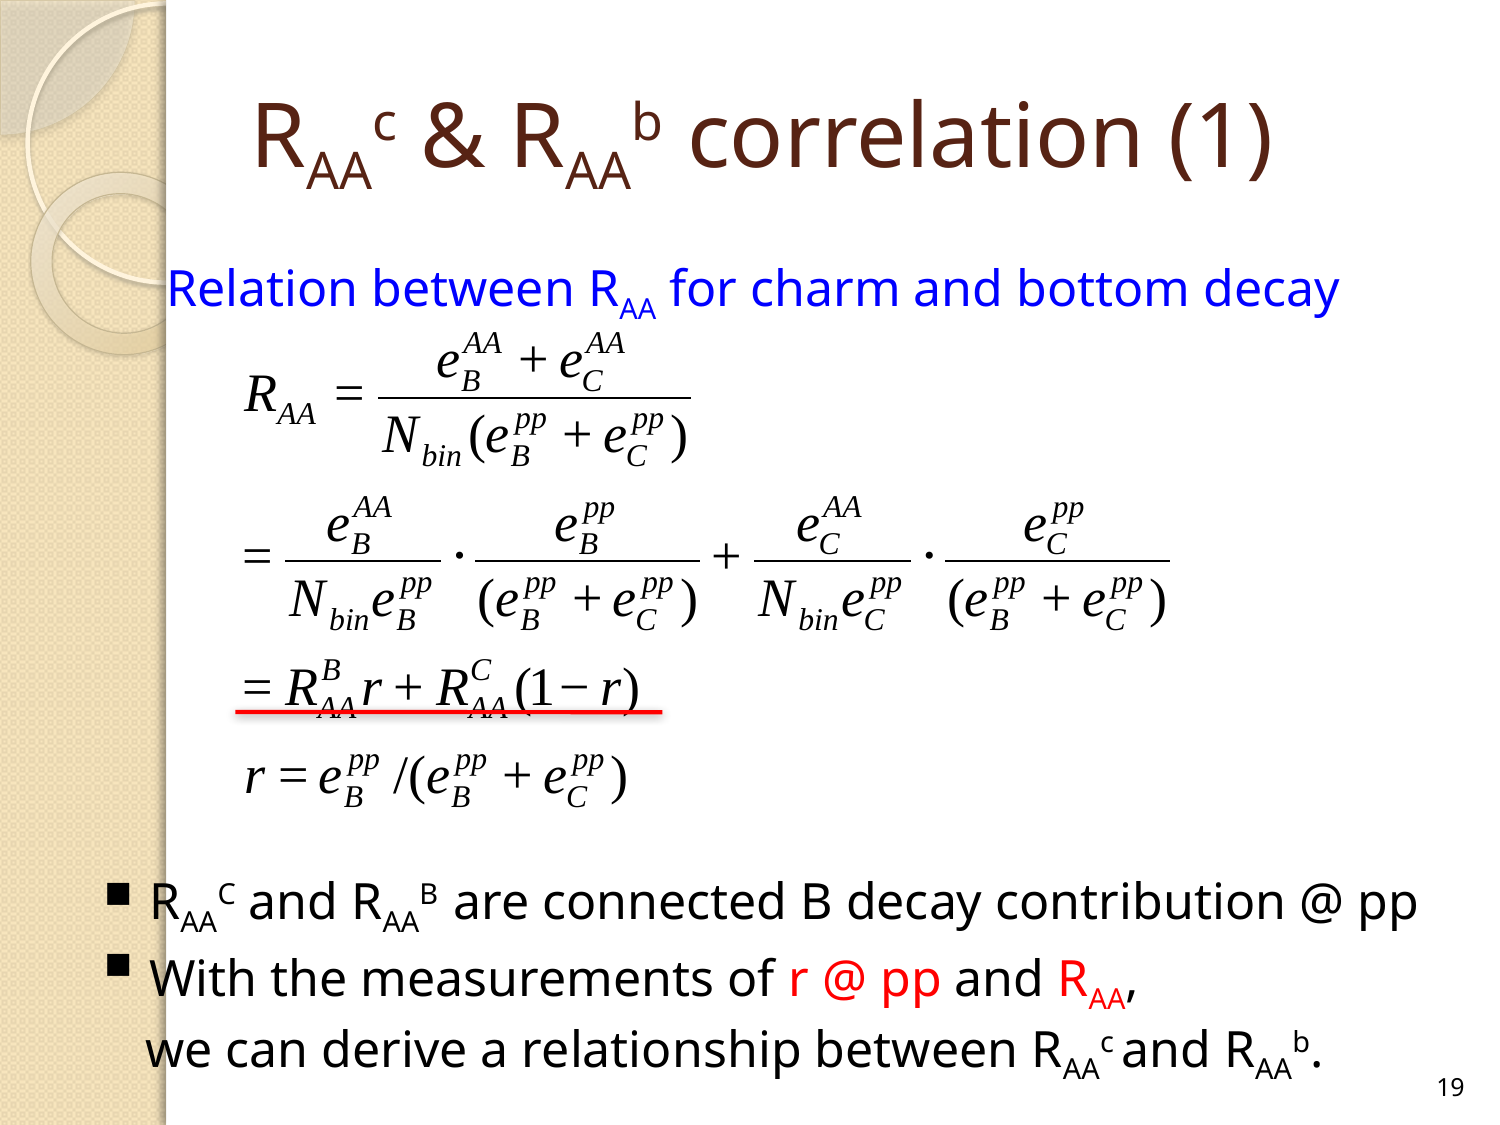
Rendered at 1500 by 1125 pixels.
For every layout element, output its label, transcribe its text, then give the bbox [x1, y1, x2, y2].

title RAAc & RAAb correlation (1) [235, 45, 1466, 233]
text_box RAAC and RAAB are connected B decay contribution @ pp With the measurements of r @ pp and RAA, we can derive a relationship between RAAc and RAAb. [86, 862, 1500, 1087]
slide_number 19 [1413, 1034, 1488, 1113]
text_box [235, 324, 1179, 813]
text_box Relation between RAA for charm and bottom decay [151, 249, 1369, 333]
